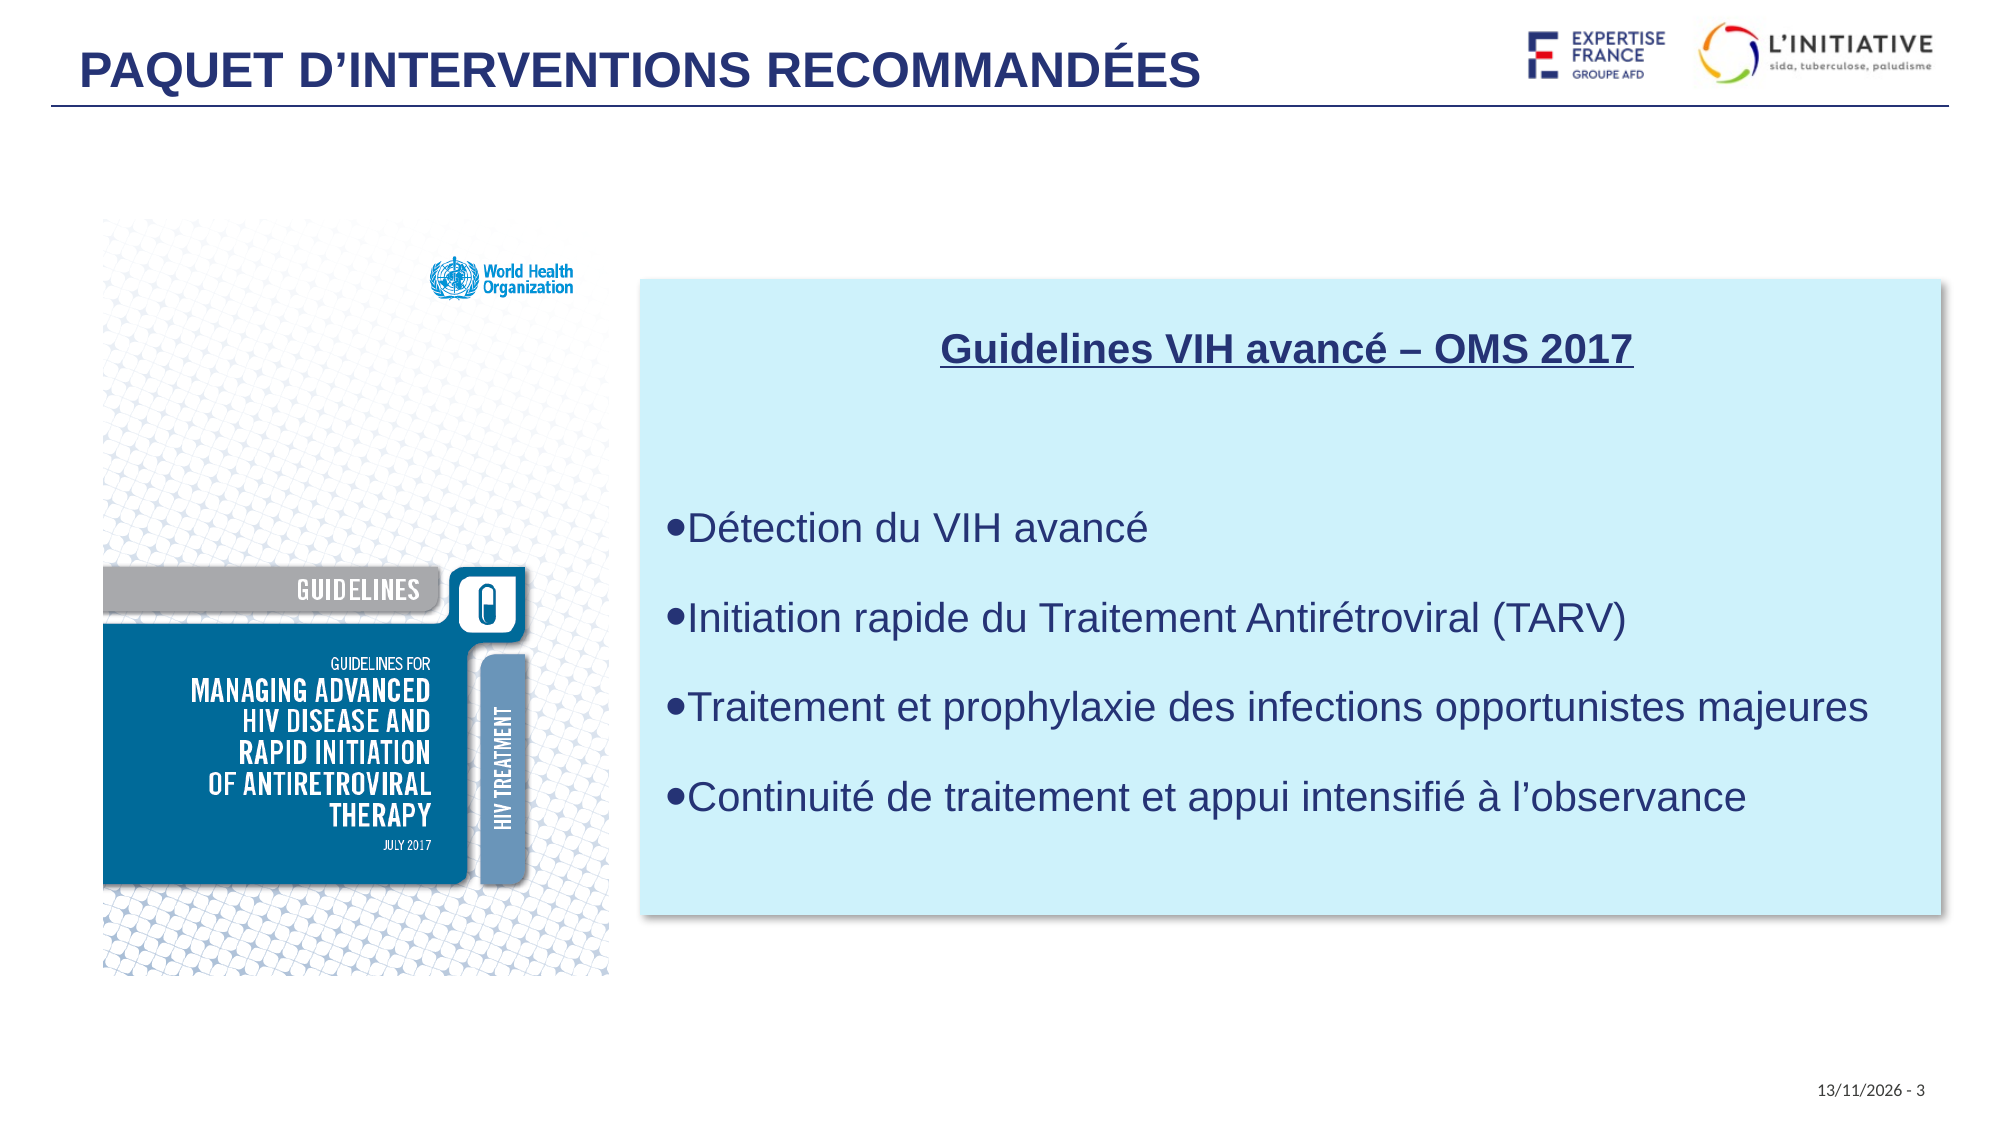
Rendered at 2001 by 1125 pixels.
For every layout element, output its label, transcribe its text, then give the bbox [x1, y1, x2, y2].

picture [388, 804, 400, 826]
picture [255, 741, 267, 763]
picture [324, 773, 334, 794]
picture [311, 773, 320, 794]
picture [332, 679, 342, 701]
picture [391, 773, 402, 794]
list Guidelines VIH avancé – OMS 2017 Détection du VIH avancé Initiation rapide du Traitement Antirétroviral (TARV) Traitement et prophylaxie des infections opportunistes majeures Continuité de traitement et appui intensifié à l’observance [650, 319, 1925, 837]
picture [316, 679, 327, 701]
picture [460, 577, 515, 632]
picture [422, 773, 430, 794]
picture [1514, 0, 1956, 106]
picture [193, 679, 208, 701]
picture [381, 741, 392, 763]
picture [260, 773, 270, 794]
picture [389, 679, 399, 701]
picture [418, 710, 429, 731]
picture [338, 710, 350, 731]
picture [311, 710, 321, 731]
picture [228, 679, 237, 701]
title Paquet d’interventions RECOMMANDéeS [50, 16, 1950, 107]
picture [347, 741, 358, 763]
picture [405, 773, 417, 794]
picture [338, 773, 349, 794]
text_box [640, 279, 1941, 915]
picture [403, 710, 413, 731]
picture [353, 773, 364, 794]
picture [295, 741, 306, 763]
picture [266, 710, 278, 731]
picture [369, 710, 378, 731]
picture [344, 804, 355, 826]
picture [296, 773, 307, 794]
picture [280, 679, 289, 701]
picture [368, 773, 378, 794]
picture [295, 679, 305, 701]
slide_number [742, 1058, 1940, 1119]
picture [245, 710, 255, 731]
picture [368, 741, 379, 763]
picture [387, 710, 398, 731]
picture [289, 710, 299, 731]
picture [374, 804, 385, 826]
picture [404, 804, 414, 826]
picture [210, 773, 221, 794]
picture [418, 741, 423, 763]
picture [325, 710, 334, 731]
picture [360, 804, 369, 826]
picture [226, 773, 235, 794]
picture [274, 773, 285, 794]
picture [242, 679, 253, 701]
picture [211, 679, 223, 701]
picture [358, 679, 369, 701]
picture [353, 710, 363, 729]
picture [244, 773, 255, 794]
picture [330, 804, 341, 826]
picture [419, 804, 430, 826]
picture [103, 219, 609, 976]
picture [272, 741, 282, 763]
picture [374, 679, 379, 701]
picture [403, 741, 413, 763]
picture [405, 679, 413, 701]
picture [325, 741, 334, 763]
picture [379, 679, 384, 701]
picture [241, 741, 252, 763]
picture [418, 679, 429, 701]
picture [257, 679, 267, 701]
picture [345, 679, 357, 701]
picture [423, 741, 428, 763]
